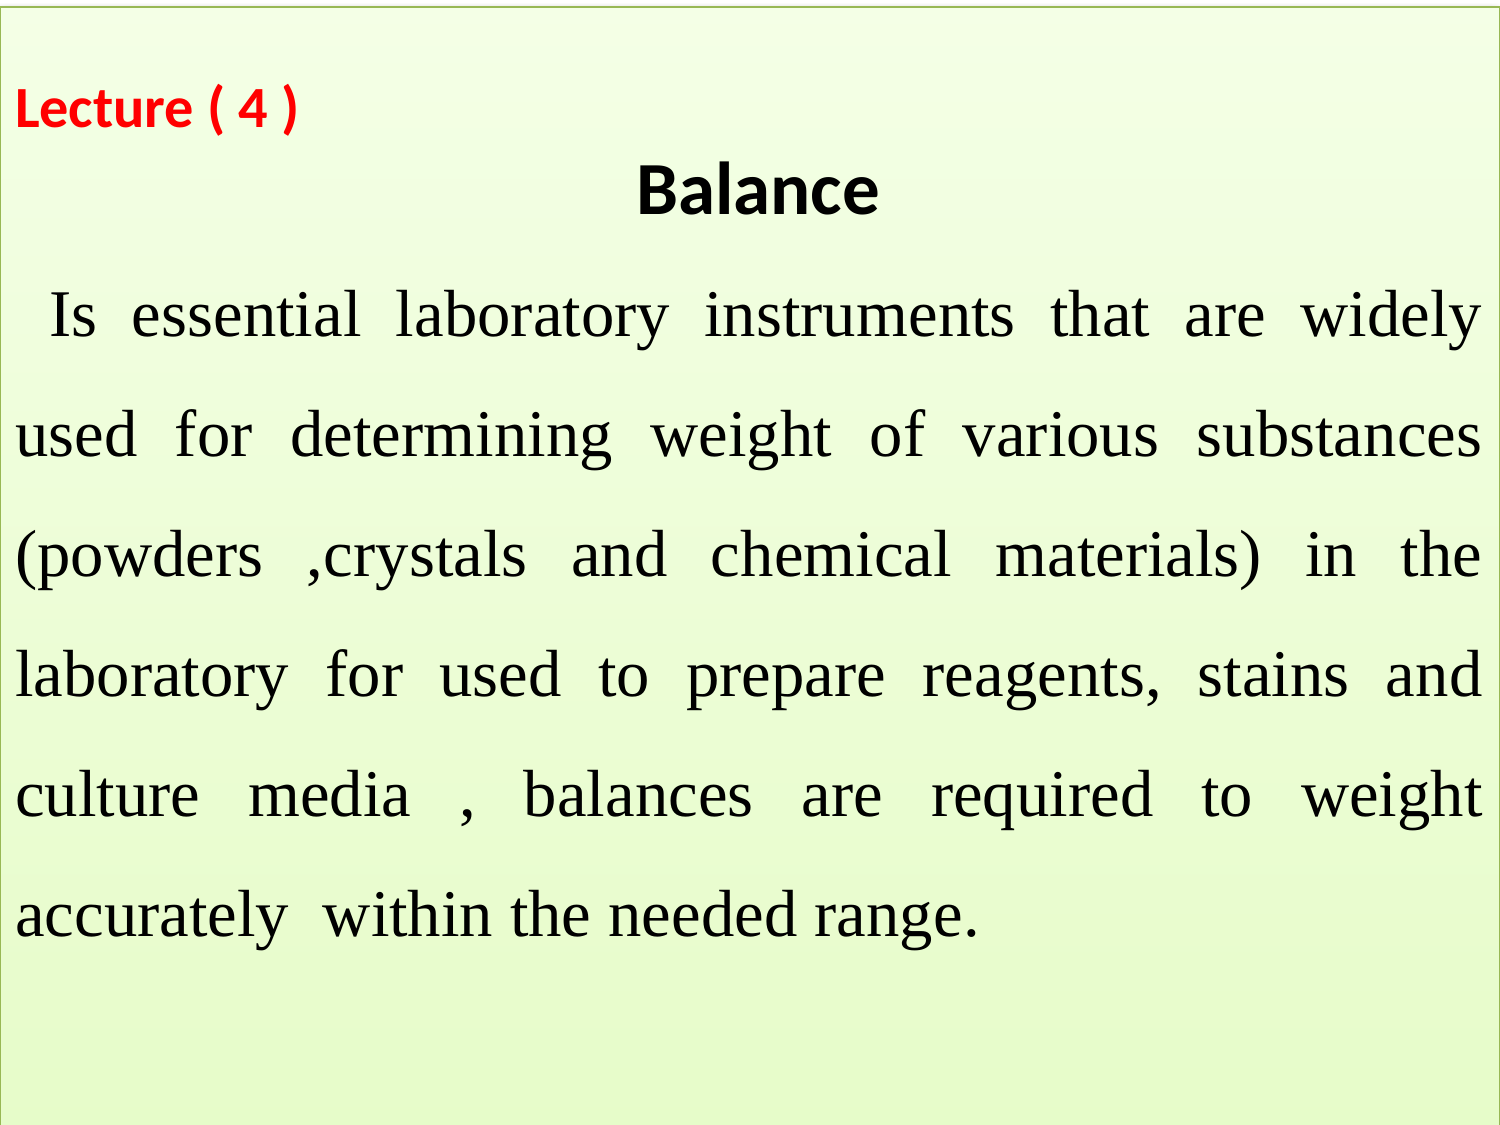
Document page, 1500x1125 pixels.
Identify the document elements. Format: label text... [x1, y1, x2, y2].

text_box Lecture ( 4 ) Balance Is essential laboratory instruments that are widely used for determining weight of various substances (powders ,crystals and chemical materials) in the laboratory for used to prepare reagents, stains and culture media , balances are required to weight accurately within the needed range. [0, 6, 1500, 1125]
text_box Lecture ( 4 ): [0, 0, 856, 5]
